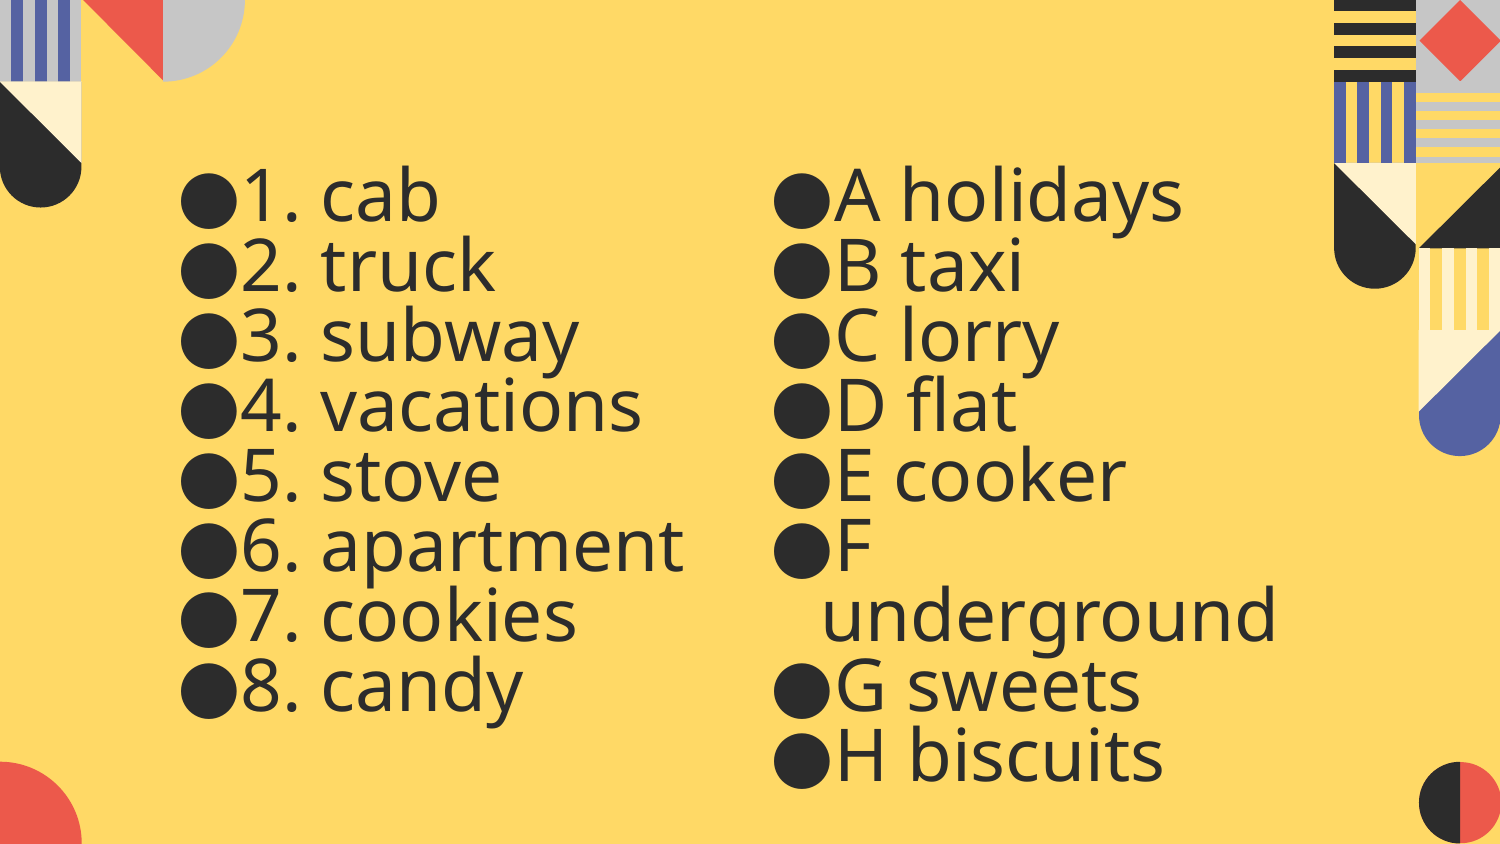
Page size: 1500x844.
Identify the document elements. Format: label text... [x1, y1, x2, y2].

list 1. cab 2. truck 3. subway 4. vacations 5. stove 6. apartment 7. cookies 8. candy A holidays B taxi C lorry D flat E cooker F underground G sweets H biscuits [152, 197, 1340, 844]
text_box [832, 102, 1500, 659]
